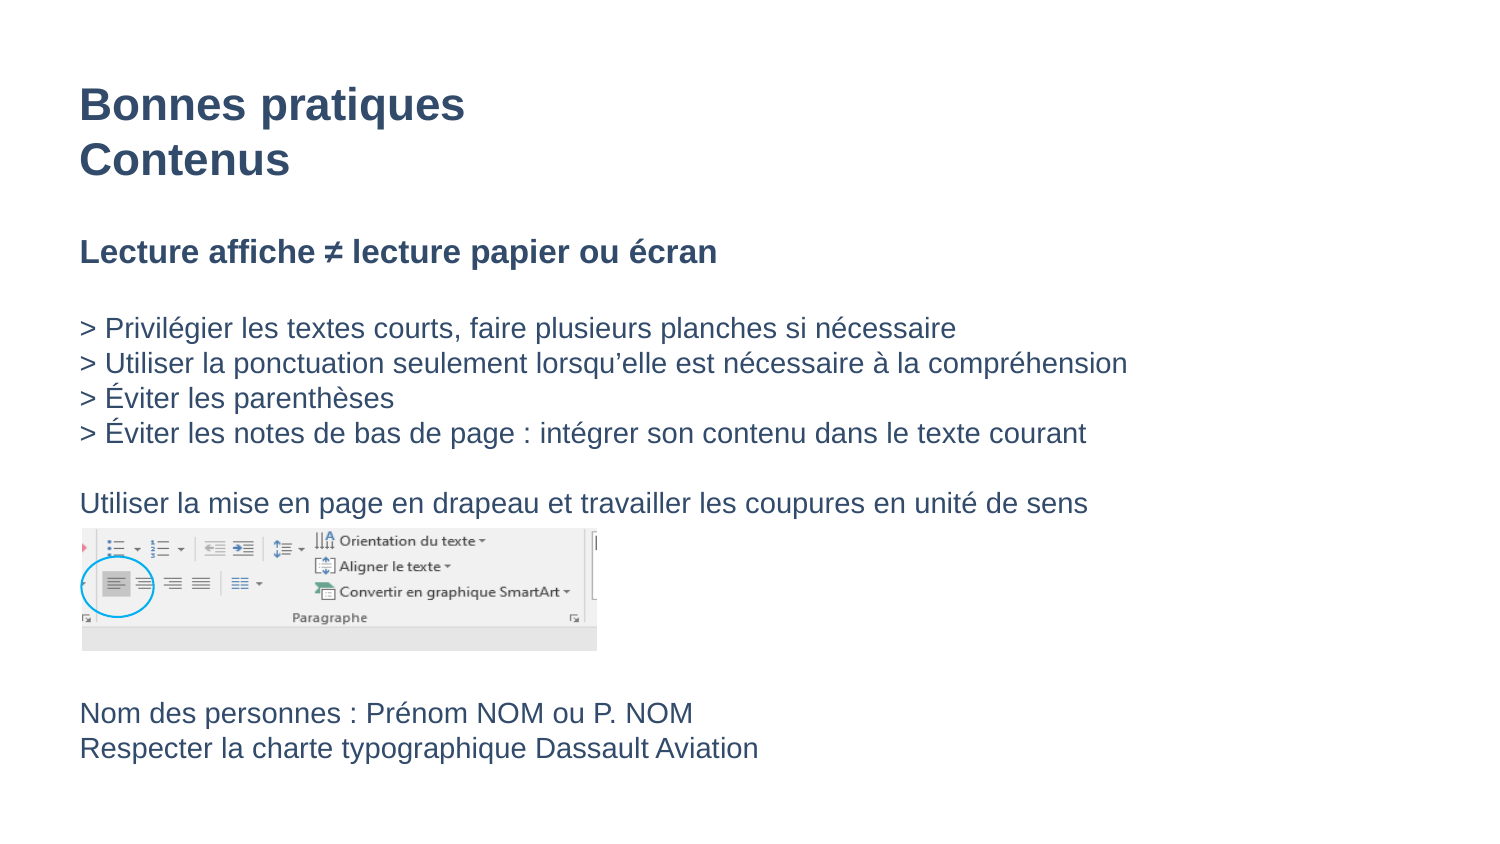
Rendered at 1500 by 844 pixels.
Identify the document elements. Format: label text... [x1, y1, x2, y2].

text_box Bonnes pratiques Contenus Lecture affiche ≠ lecture papier ou écran > Privilégier les textes courts, faire plusieurs planches si nécessaire > Utiliser la ponctuation seulement lorsqu’elle est nécessaire à la compréhension > Éviter les parenthèses > Éviter les notes de bas de page : intégrer son contenu dans le texte courant Utiliser la mise en page en drapeau et travailler les coupures en unité de sens Nom des personnes : Prénom NOM ou P. NOM Respecter la charte typographique Dassault Aviation [64, 67, 1187, 844]
picture [82, 528, 597, 652]
picture [83, 558, 152, 615]
